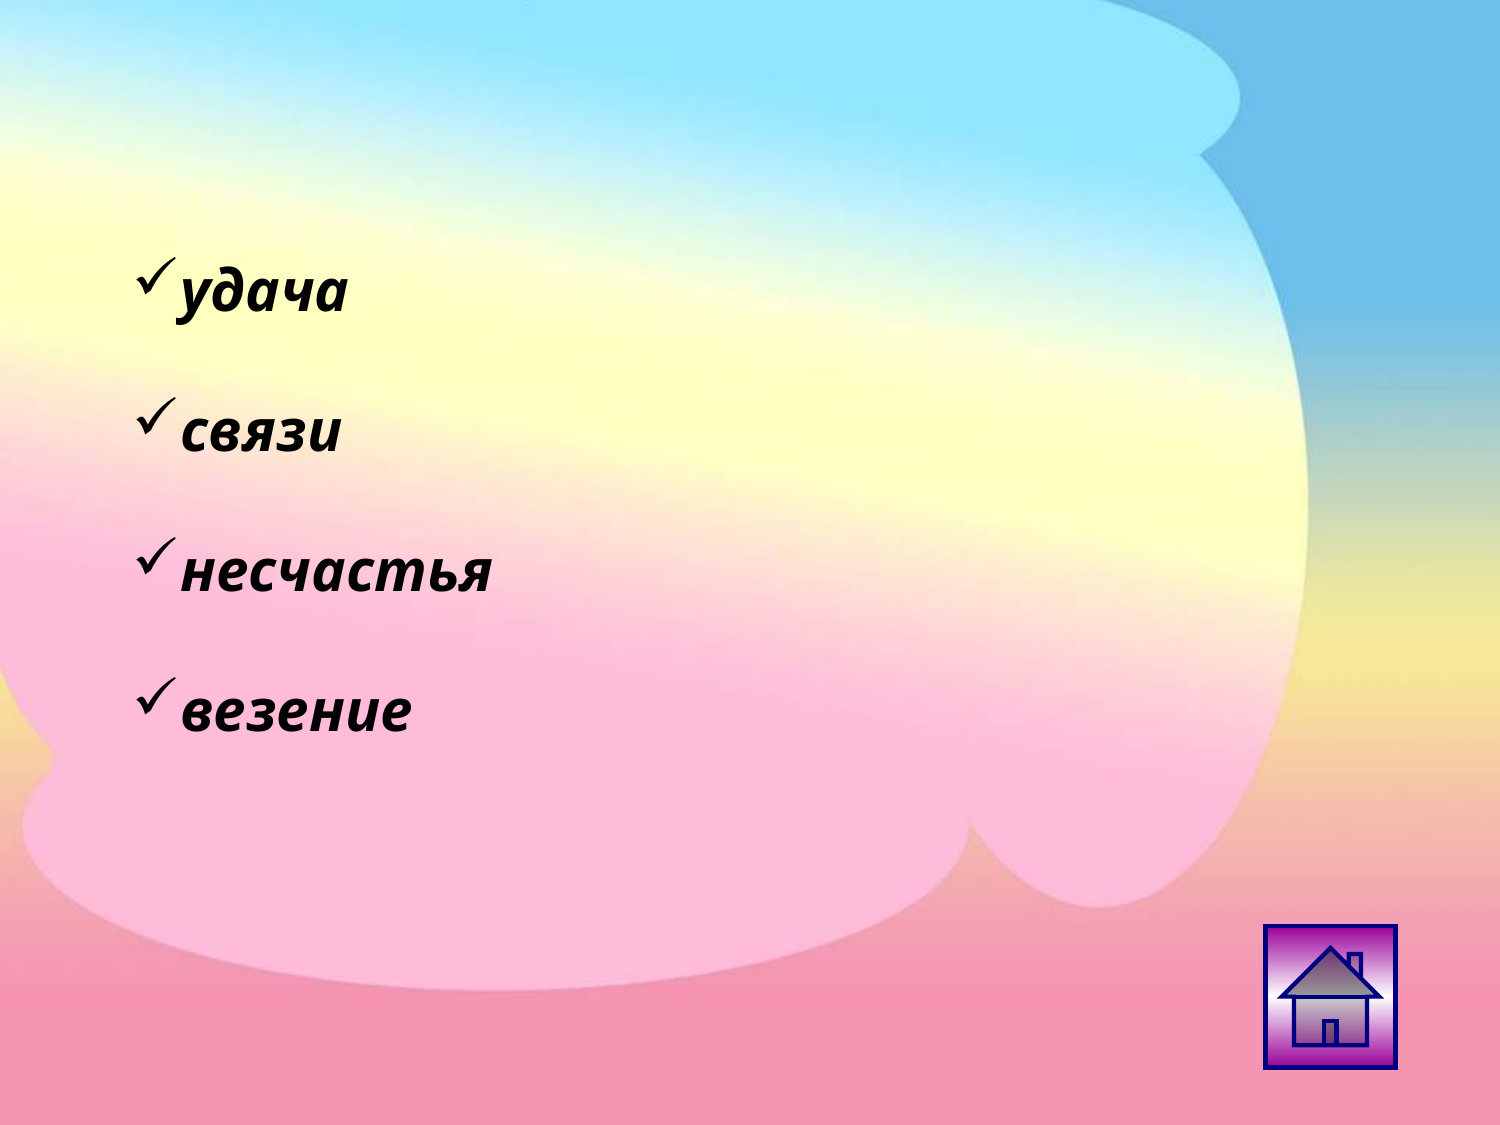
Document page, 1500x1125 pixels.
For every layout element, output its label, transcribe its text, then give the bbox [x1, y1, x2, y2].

picture [0, 0, 1500, 1125]
text_box удача связи несчастья везение [117, 246, 891, 751]
text_box [1265, 925, 1396, 1068]
